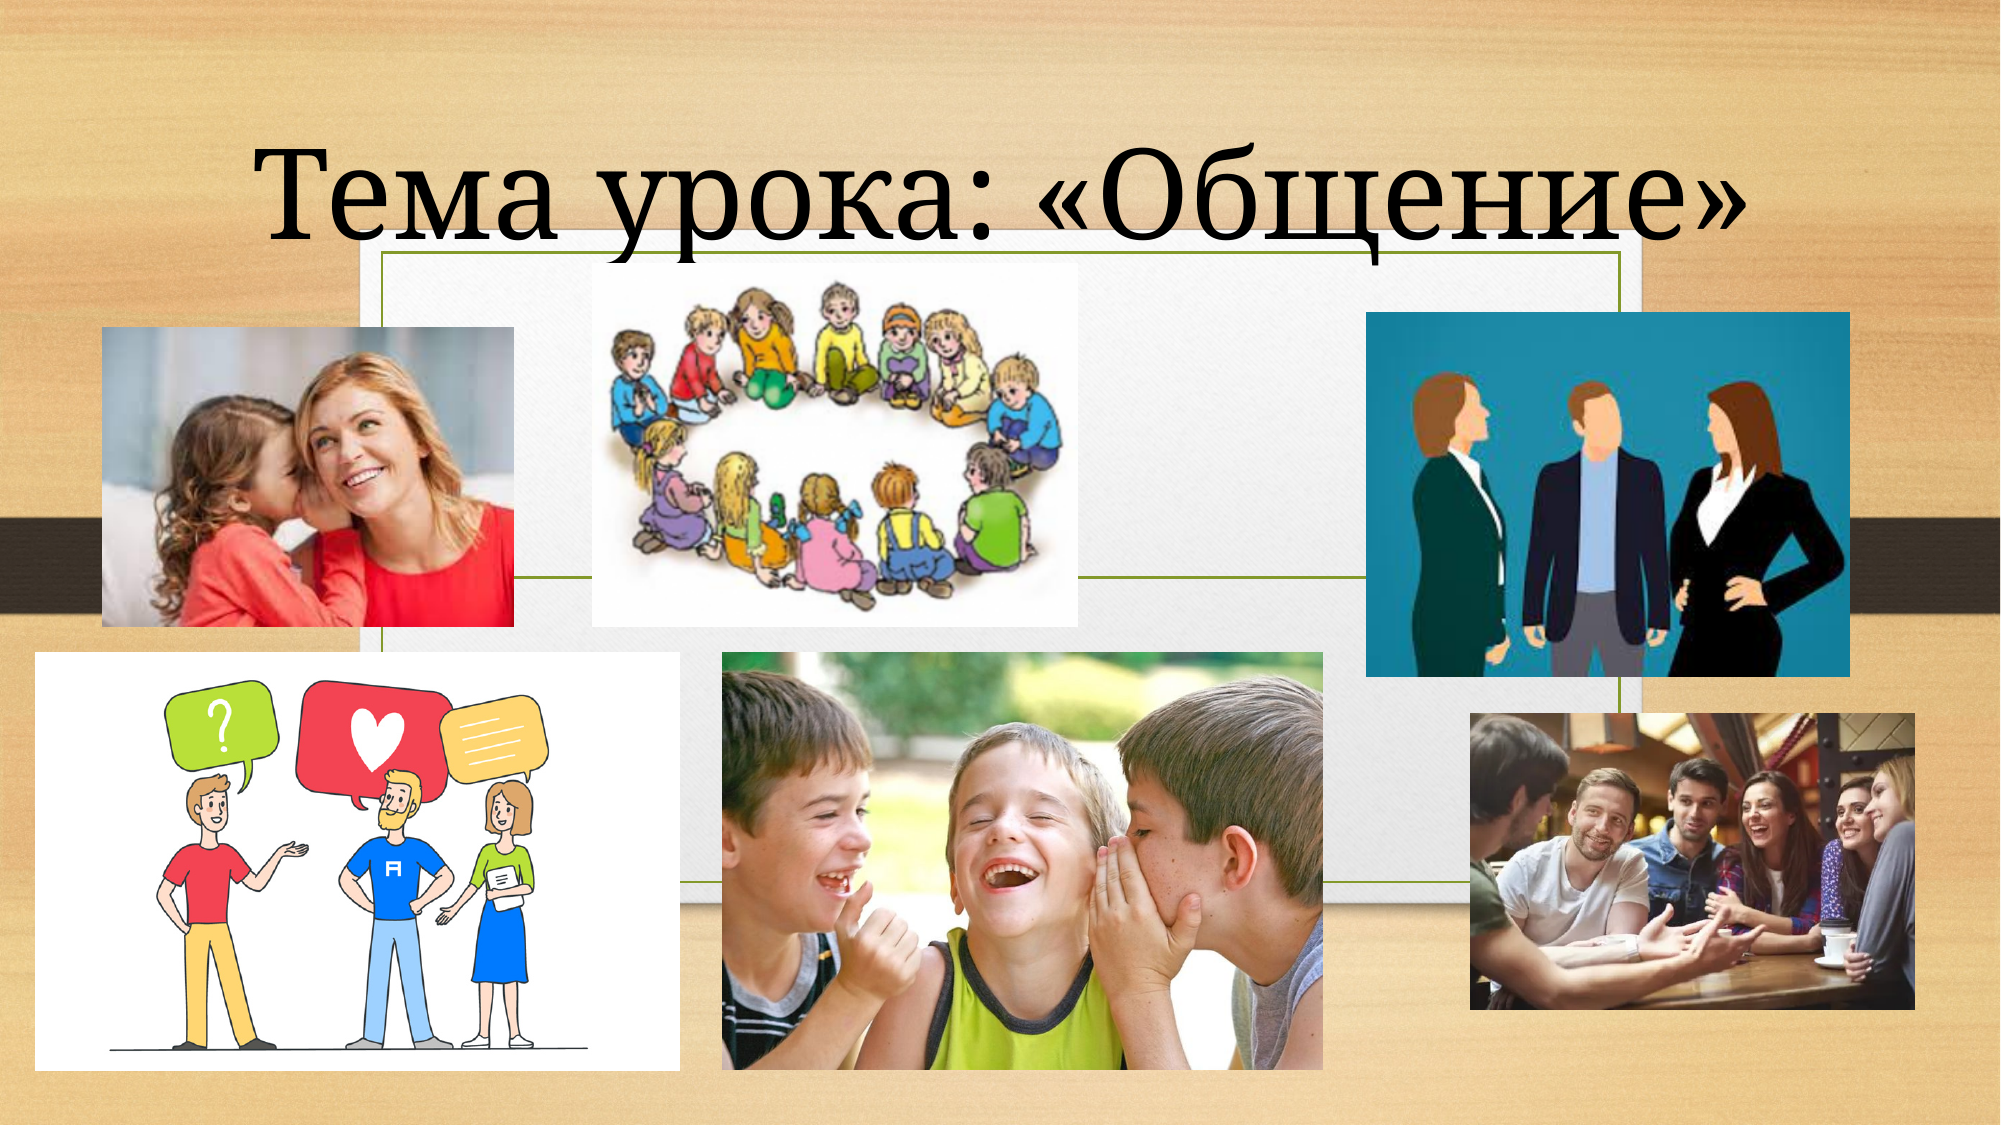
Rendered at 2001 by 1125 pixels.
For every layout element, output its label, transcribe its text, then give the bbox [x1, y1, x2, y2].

subtitle Тема урока: «Общение» [150, 106, 1858, 381]
picture [0, 0, 2001, 1125]
